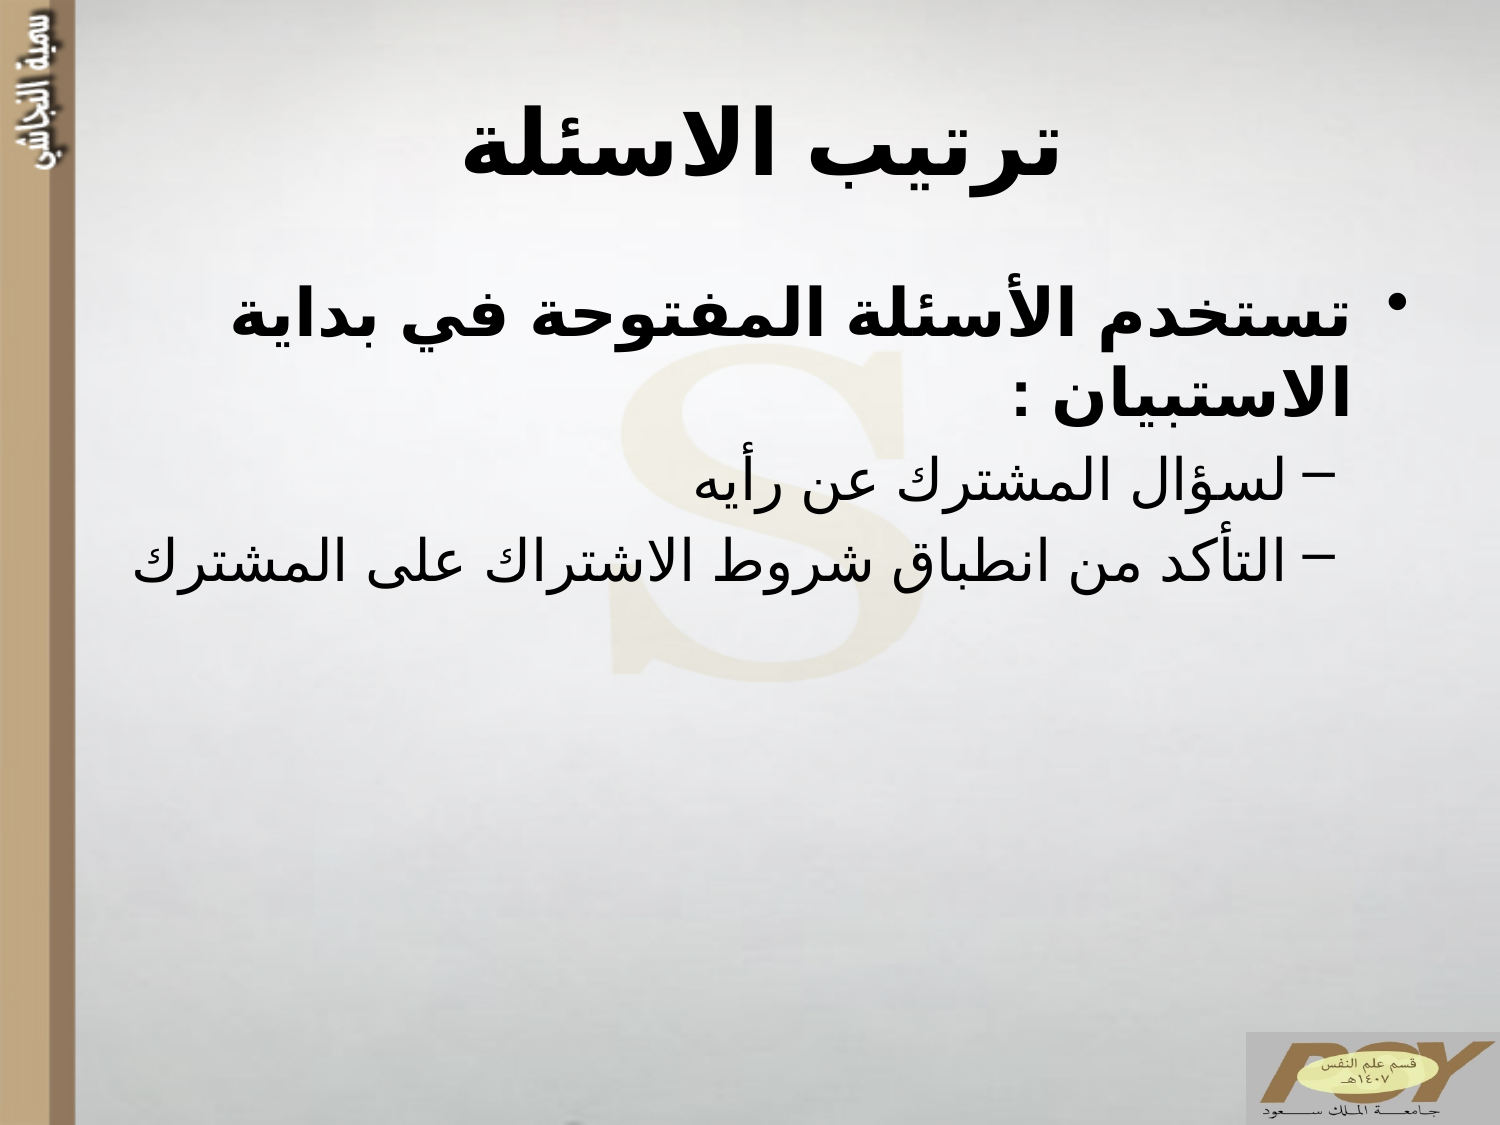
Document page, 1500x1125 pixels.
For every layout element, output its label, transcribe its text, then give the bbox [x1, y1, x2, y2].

picture [0, 0, 1500, 1125]
title ترتيب الاسئلة [75, 45, 1425, 233]
list تستخدم الأسئلة المفتوحة في بداية الاستبيان : لسؤال المشترك عن رأيه التأكد من انطباق شروط الاشتراك على المشترك [75, 262, 1425, 1005]
